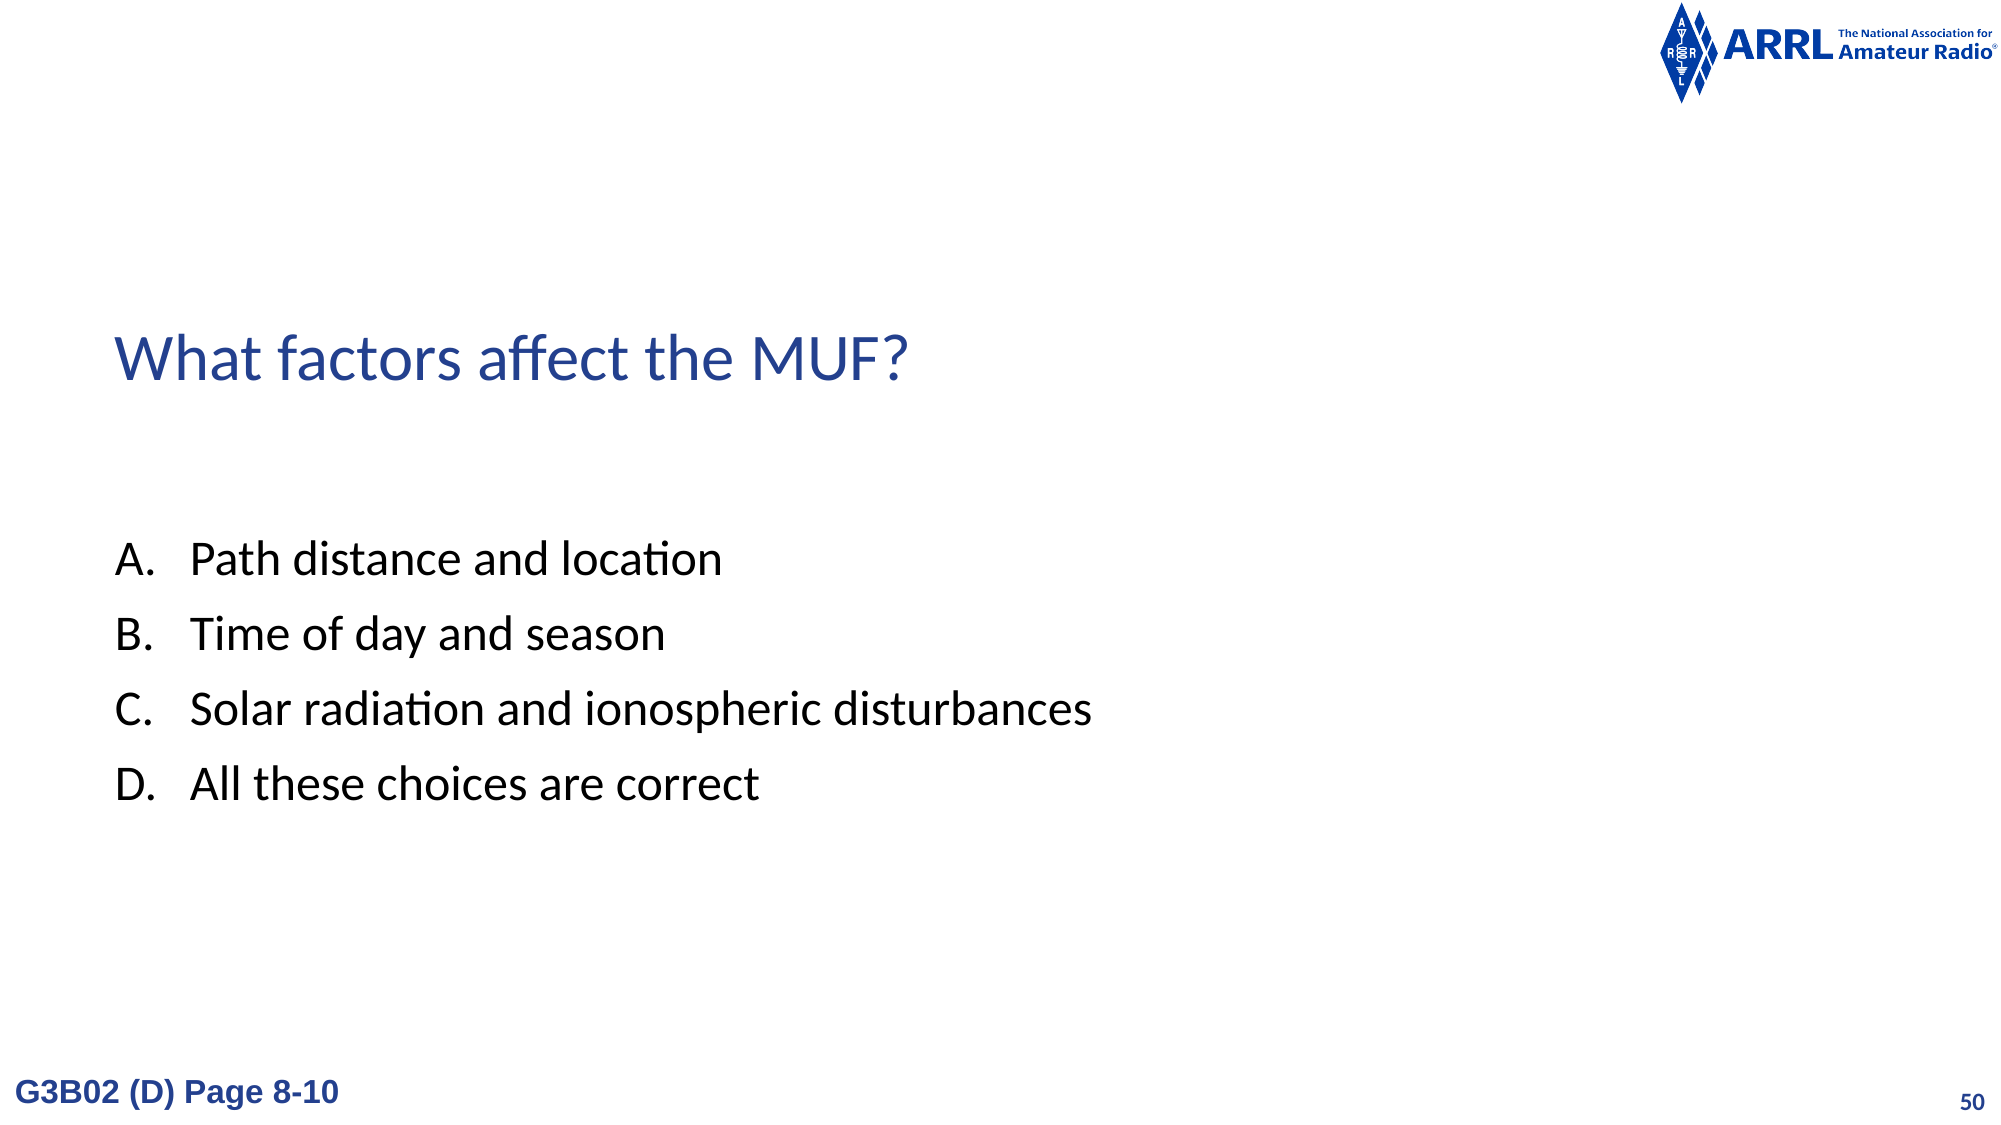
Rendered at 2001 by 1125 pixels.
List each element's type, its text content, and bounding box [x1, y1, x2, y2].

text_box 50 [1875, 1077, 2000, 1123]
picture [1658, 0, 1999, 106]
title What factors affect the MUF? [99, 249, 1900, 468]
list Path distance and location Time of day and season Solar radiation and ionospheric disturbances All these choices are correct [99, 525, 1900, 1005]
text_box G3B02 (D) Page 8-10 [0, 1062, 1313, 1118]
